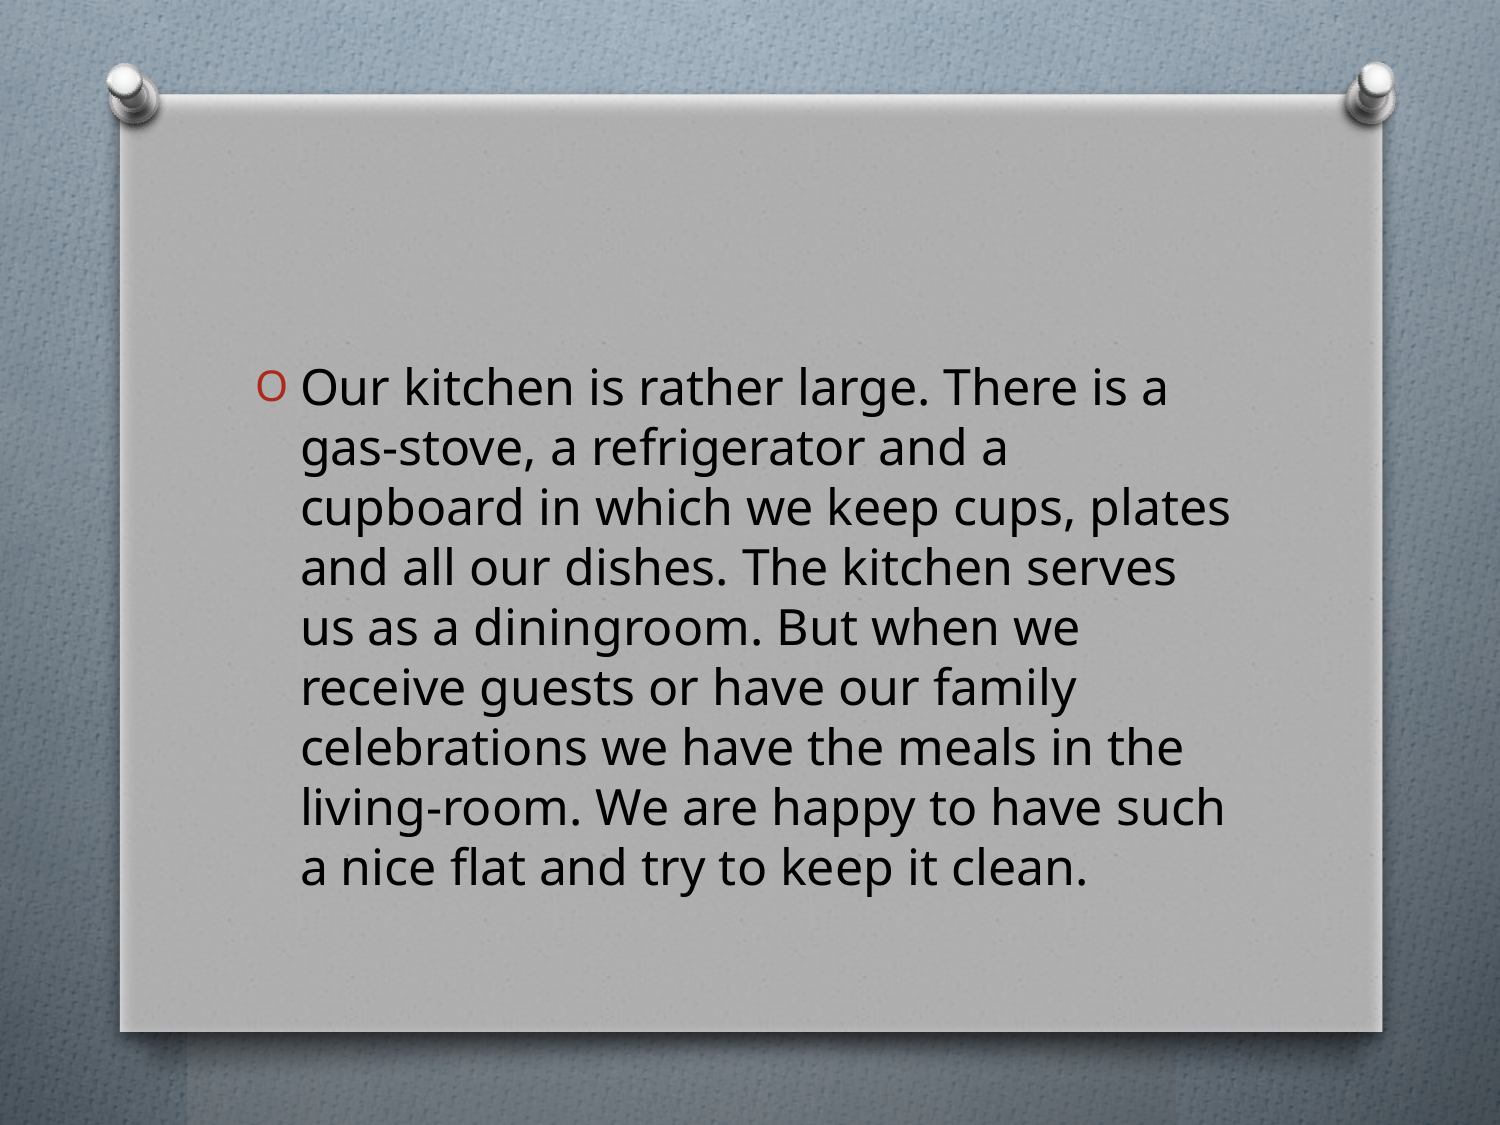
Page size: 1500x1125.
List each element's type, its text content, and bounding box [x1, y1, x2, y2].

list Our kitchen is rather large. There is a gas-stove, a refrigerator and a cupboard in which we keep cups, plates and all our dishes. The kitchen serves us as a diningroom. But when we receive guests or have our family celebrations we have the meals in the living-room. We are happy to have such a nice flat and try to keep it clean. [240, 347, 1257, 939]
picture [75, 29, 198, 153]
picture [1317, 35, 1439, 156]
